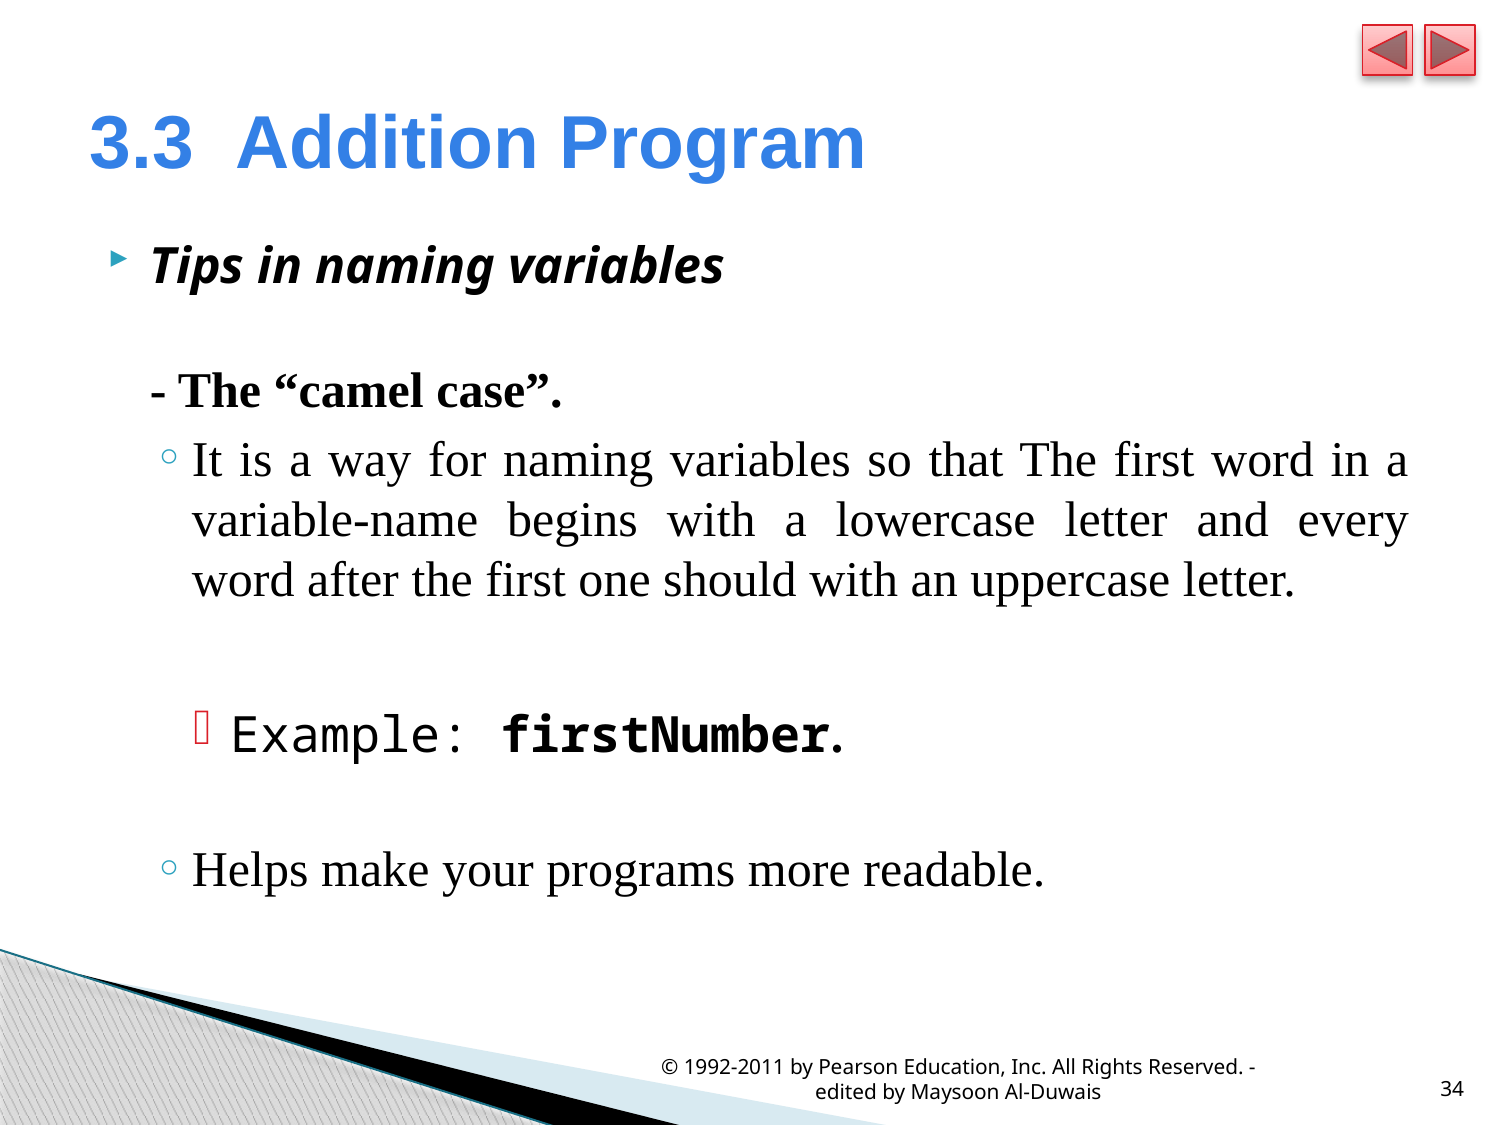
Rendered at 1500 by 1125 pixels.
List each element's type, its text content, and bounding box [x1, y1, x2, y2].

title 3.3 Addition Program [75, 45, 1425, 233]
footer © 1992-2011 by Pearson Education, Inc. All Rights Reserved. - edited by Maysoon Al-Duwais [612, 1051, 1305, 1112]
list Tips in naming variables - The “camel case”. It is a way for naming variables so that The first word in a variable-name begins with a lowercase letter and every word after the first one should with an uppercase letter. Example: firstNumber. Helps make your programs more readable. [74, 242, 1426, 986]
slide_number 34 [1418, 1051, 1479, 1112]
